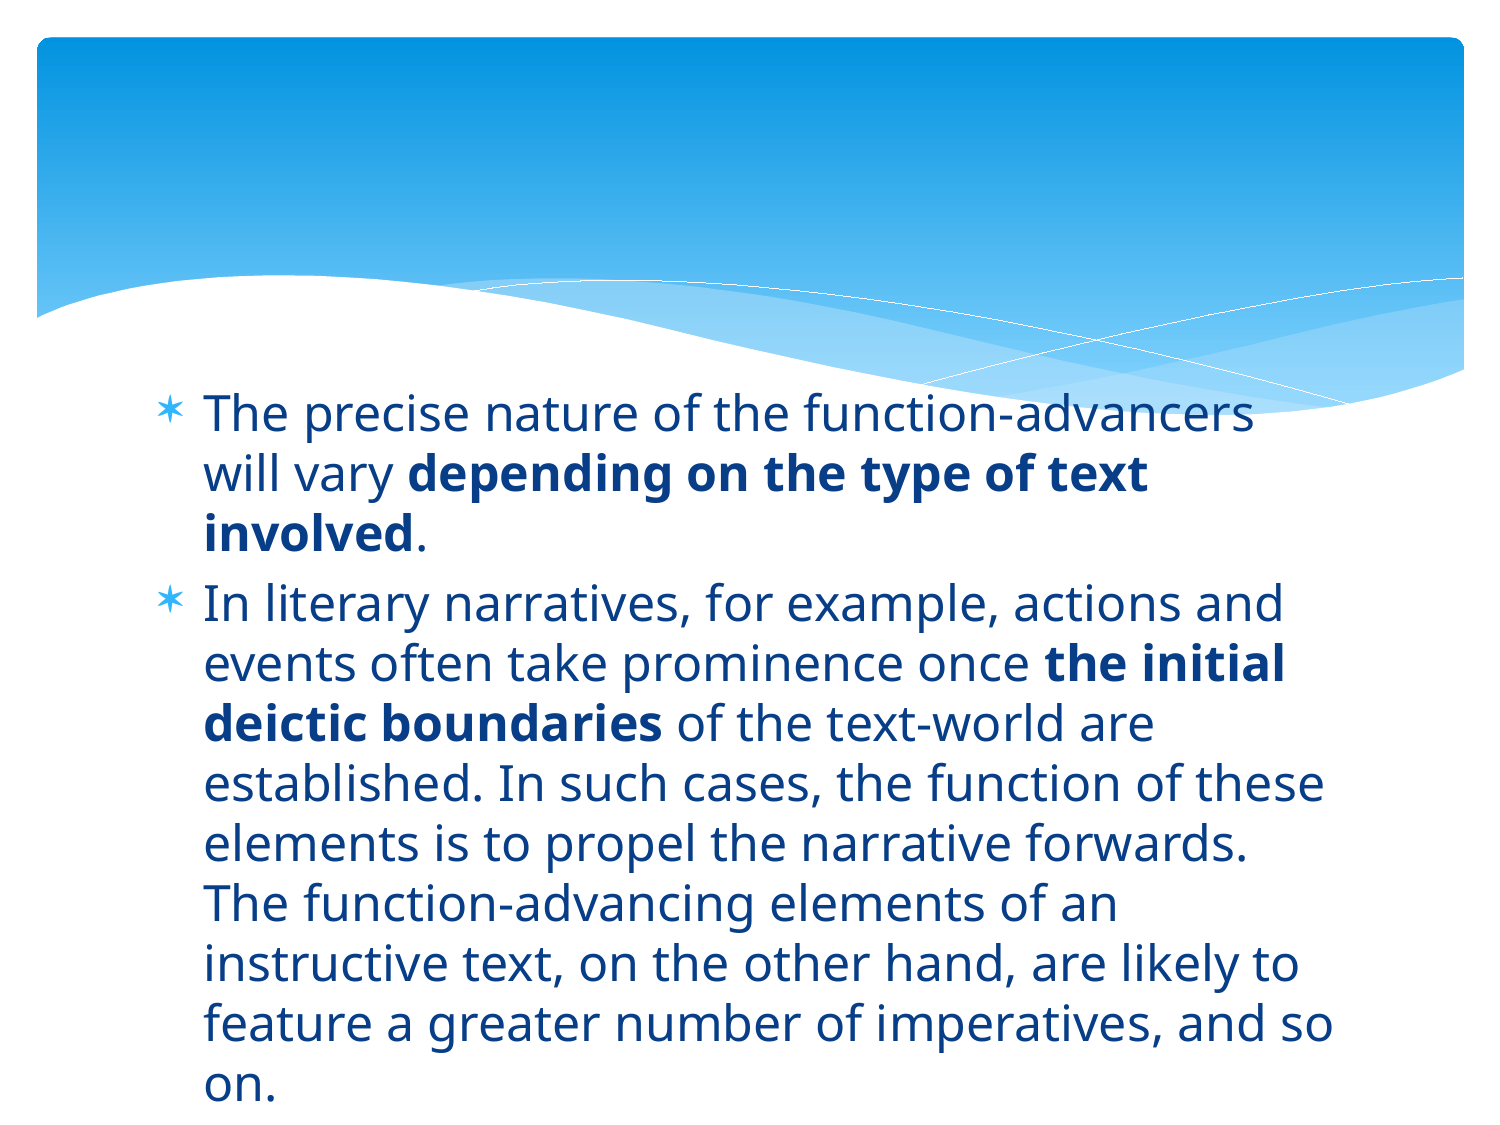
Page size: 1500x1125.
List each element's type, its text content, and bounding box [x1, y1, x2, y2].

list The precise nature of the function-advancers will vary depending on the type of text involved. In literary narratives, for example, actions and events often take prominence once the initial deictic boundaries of the text-world are established. In such cases, the function of these elements is to propel the narrative forwards. The function-advancing elements of an instructive text, on the other hand, are likely to feature a greater number of imperatives, and so on. [143, 373, 1359, 1005]
